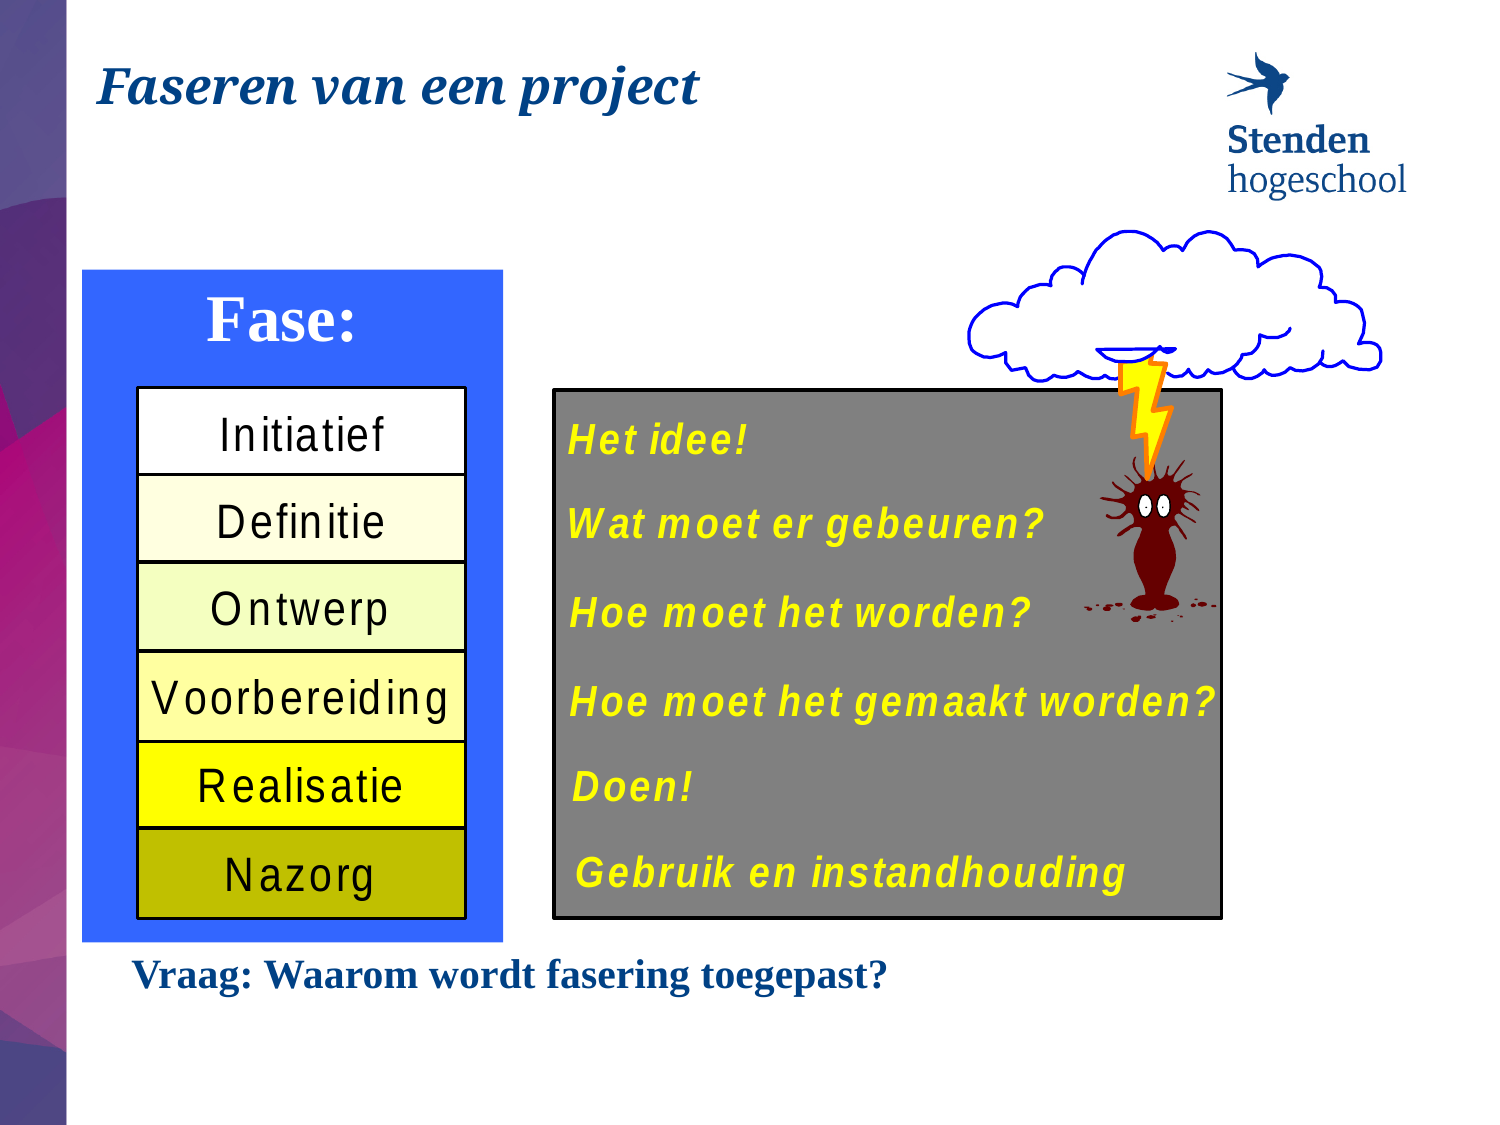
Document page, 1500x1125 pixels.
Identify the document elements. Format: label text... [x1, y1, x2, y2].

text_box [128, 222, 1391, 931]
title Faseren van een project [81, 46, 1442, 235]
text_box Vraag: Waarom wordt fasering toegepast? [116, 939, 905, 1005]
picture [0, 0, 1500, 1125]
text_box [82, 269, 129, 943]
